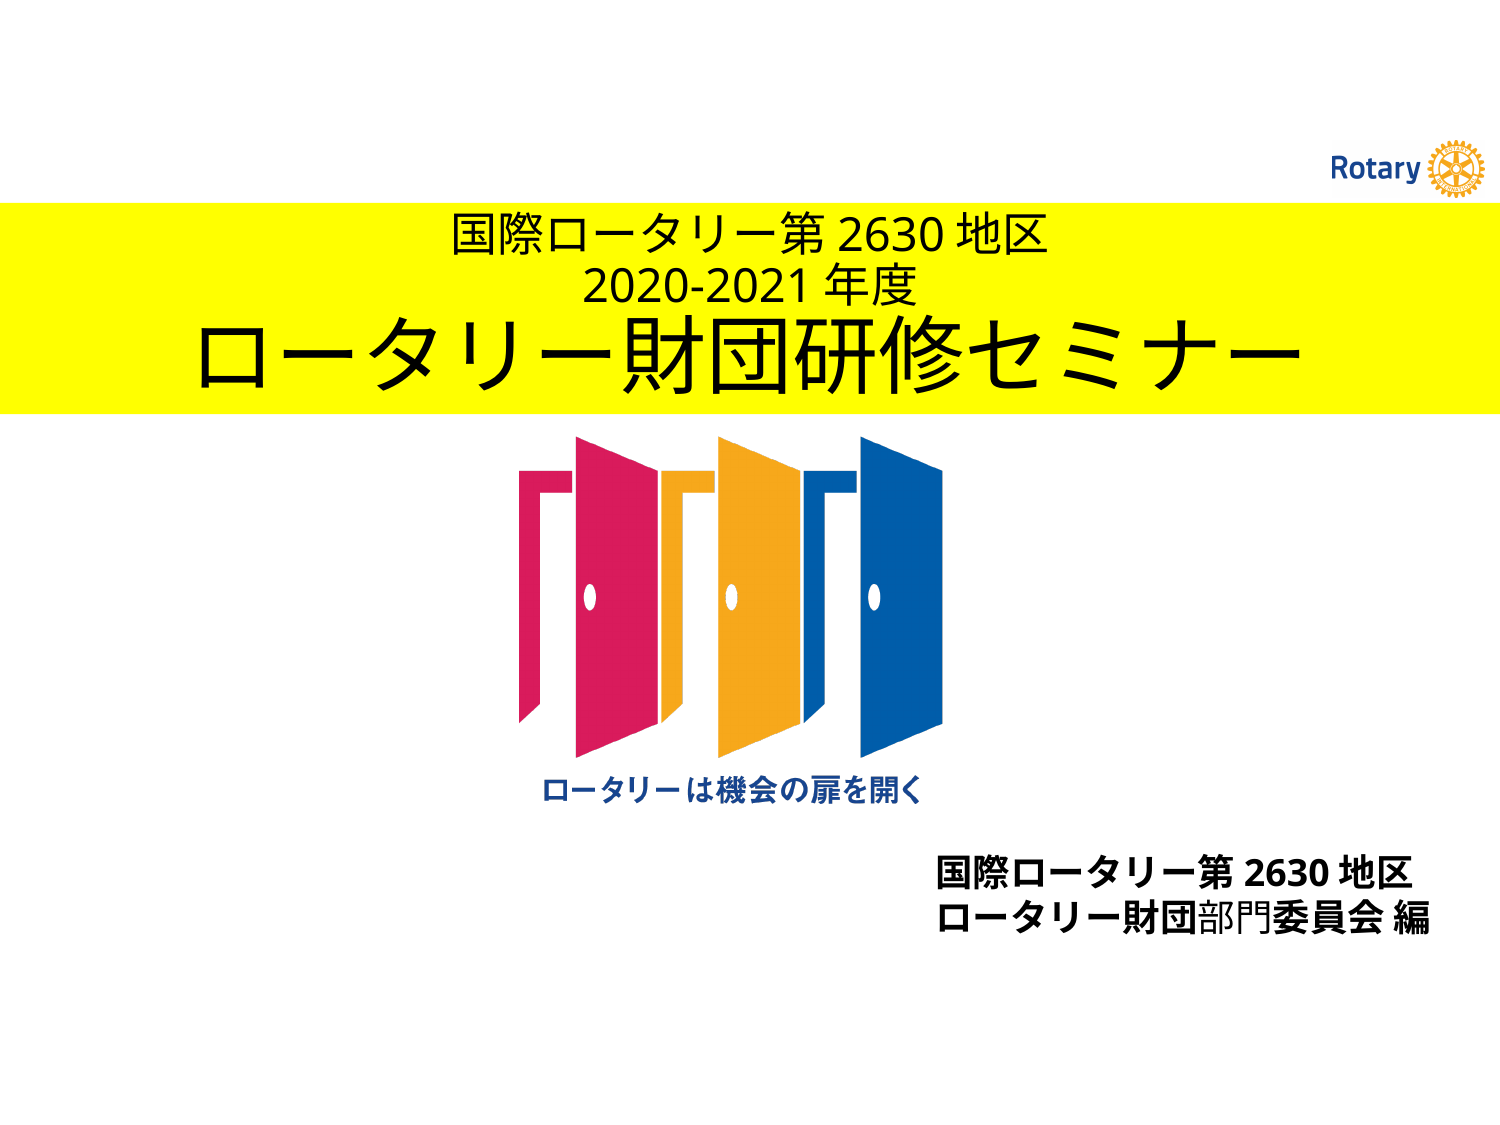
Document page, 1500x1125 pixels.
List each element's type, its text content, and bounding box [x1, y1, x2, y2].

text_box 国際ロータリー第2630地区 ロータリー財団部門委員会 編 [920, 842, 1464, 947]
title 国際ロータリー第2630地区 2020-2021年度 ロータリー財団研修セミナー [0, 202, 1500, 415]
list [518, 436, 943, 804]
picture [1332, 140, 1485, 198]
